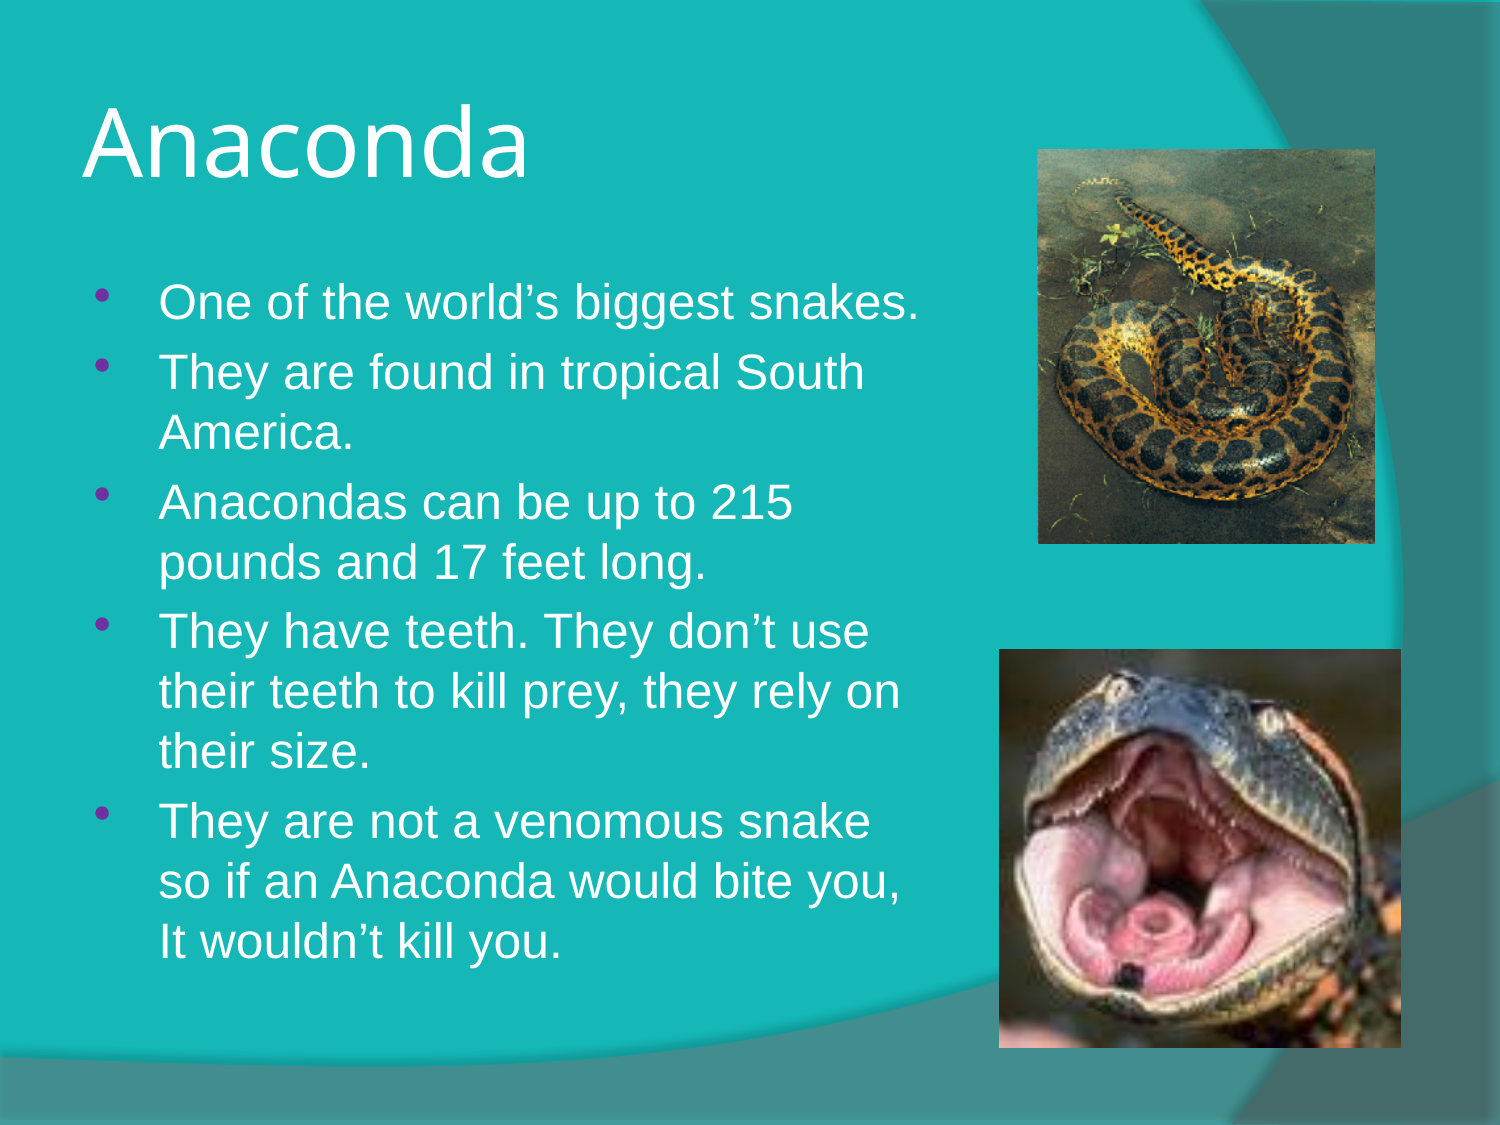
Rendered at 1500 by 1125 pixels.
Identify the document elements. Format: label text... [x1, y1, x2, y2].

picture [1037, 149, 1376, 545]
list One of the world’s biggest snakes. They are found in tropical South America. Anacondas can be up to 215 pounds and 17 feet long. They have teeth. They don’t use their teeth to kill prey, they rely on their size. They are not a venomous snake so if an Anaconda would bite you, It wouldn’t kill you. [75, 262, 938, 1005]
picture [999, 649, 1401, 1048]
title Anaconda [75, 45, 1300, 233]
